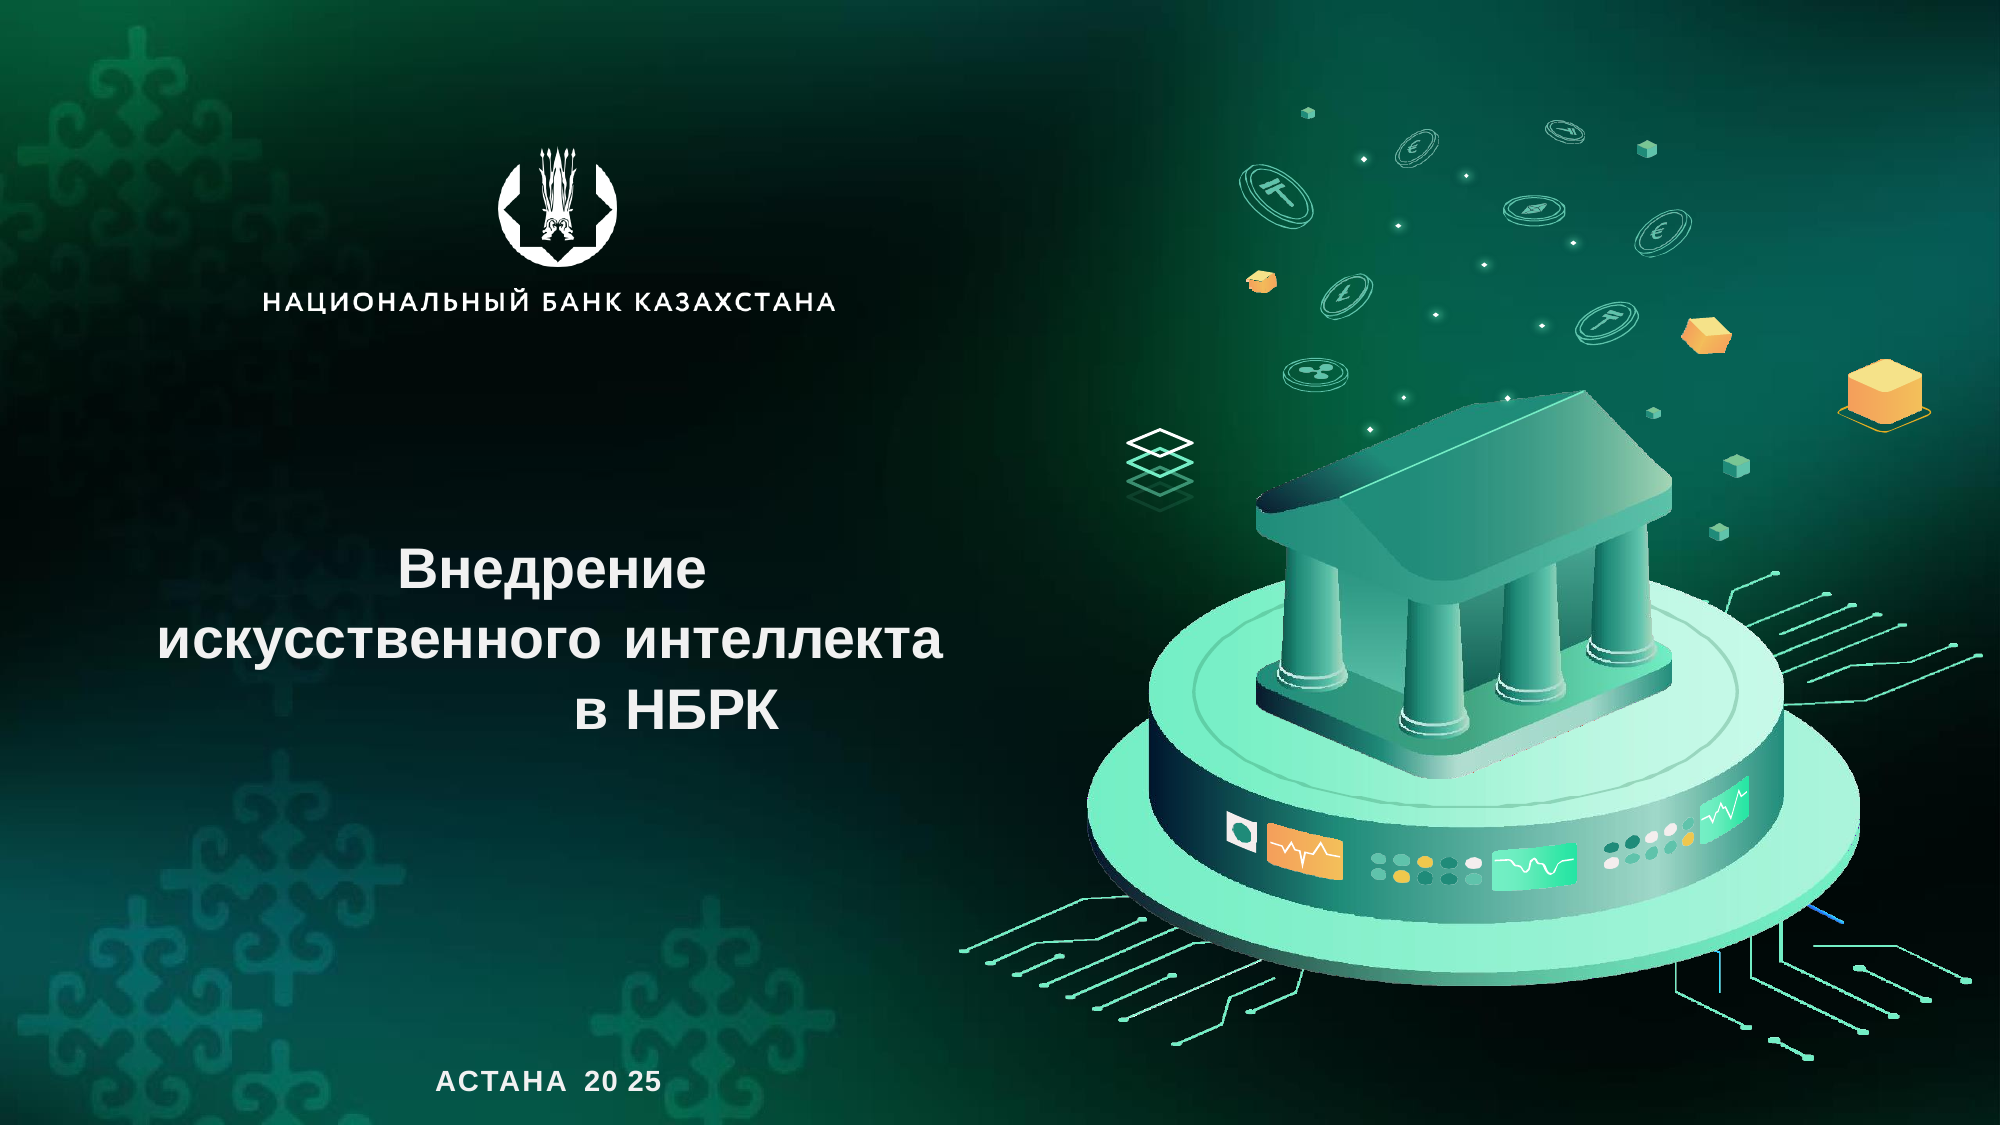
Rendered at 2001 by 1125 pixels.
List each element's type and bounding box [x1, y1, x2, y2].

text_box [0, 0, 2000, 1125]
text_box [264, 145, 835, 314]
